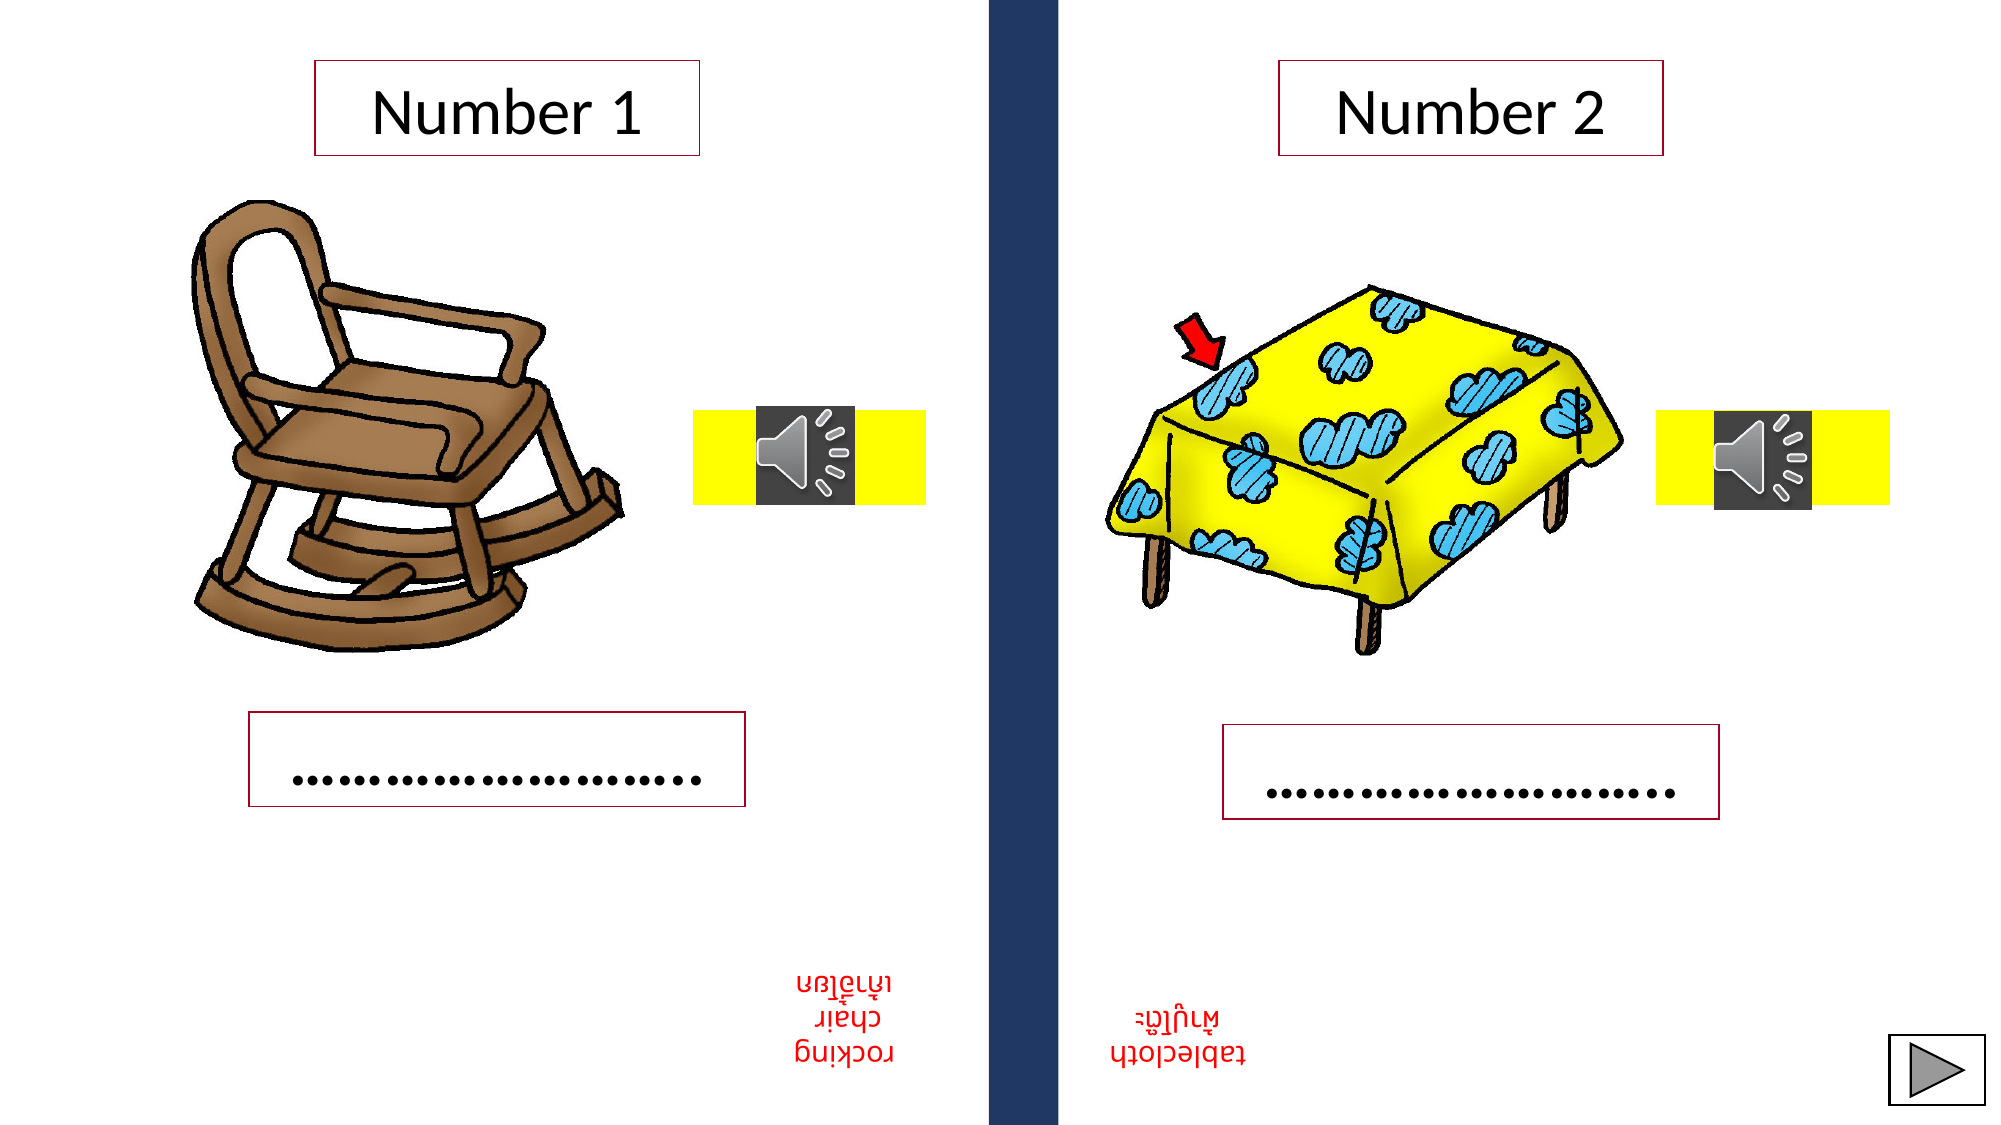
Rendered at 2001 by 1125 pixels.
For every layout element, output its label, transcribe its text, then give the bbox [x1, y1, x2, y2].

table_header [856, 410, 926, 505]
text_box [1888, 1034, 1986, 1106]
text_box Number 2 [1278, 60, 1664, 156]
table_header [693, 410, 755, 505]
table_header [1813, 410, 1890, 505]
table_header [1656, 410, 1712, 505]
picture [1098, 269, 1634, 664]
text_box rocking chair เก้าอี้โยก [745, 963, 943, 1084]
text_box …………………….. [1222, 724, 1720, 820]
text_box tablecloth ผ้าปูโต๊ะ [1076, 998, 1280, 1084]
picture [1712, 410, 1813, 511]
text_box …………………….. [248, 711, 746, 807]
text_box [988, 0, 1059, 1125]
text_box Number 1 [315, 60, 700, 156]
picture [755, 405, 856, 506]
picture [128, 200, 649, 664]
